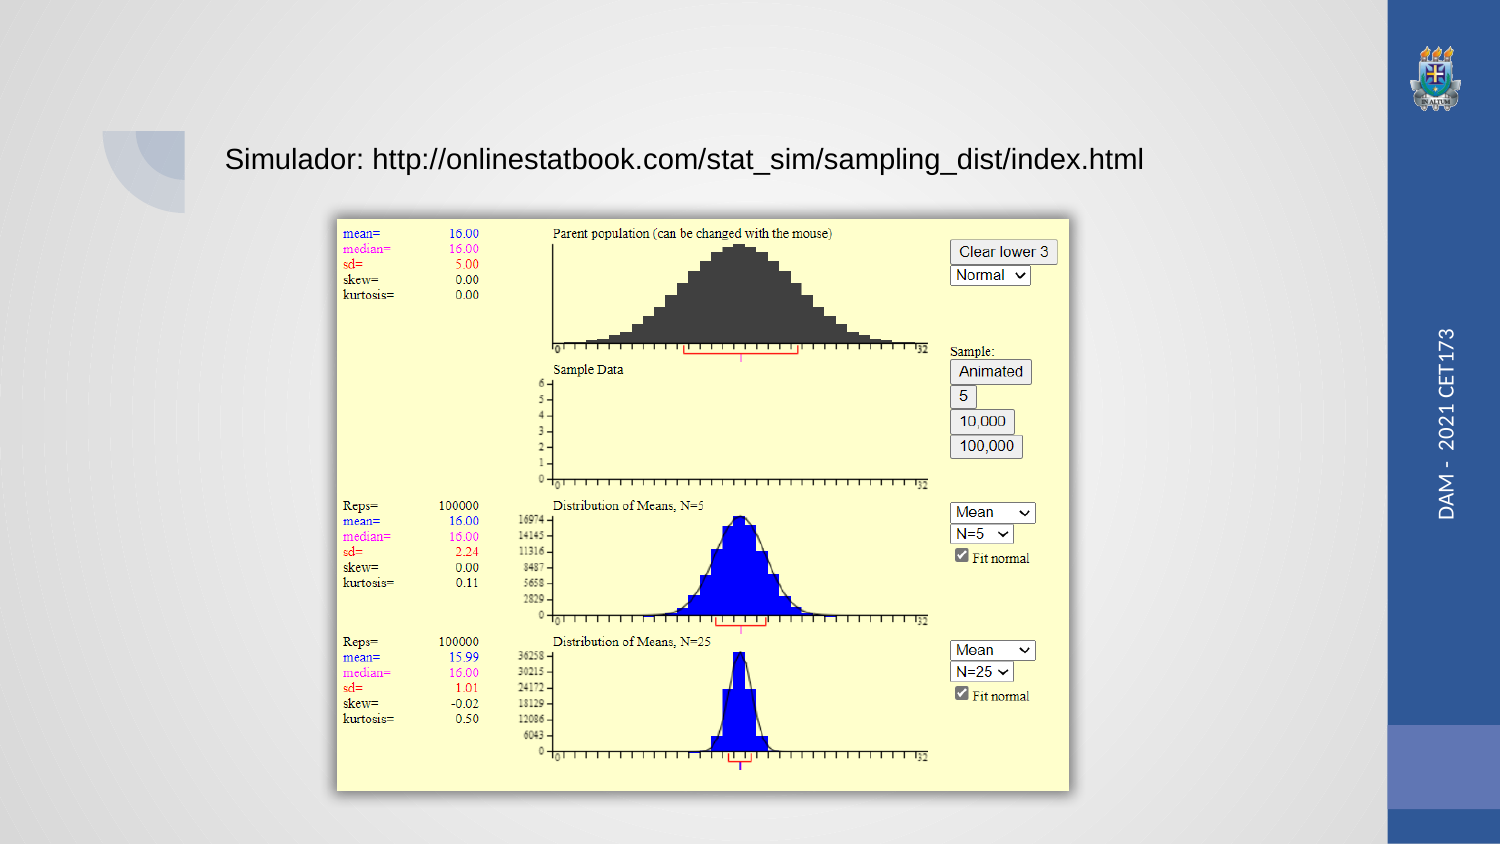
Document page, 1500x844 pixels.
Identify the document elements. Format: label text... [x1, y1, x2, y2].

picture [318, 200, 1087, 810]
text_box Simulador: http://onlinestatbook.com/stat_sim/sampling_dist/index.html [209, 125, 1290, 252]
picture [1410, 46, 1461, 111]
